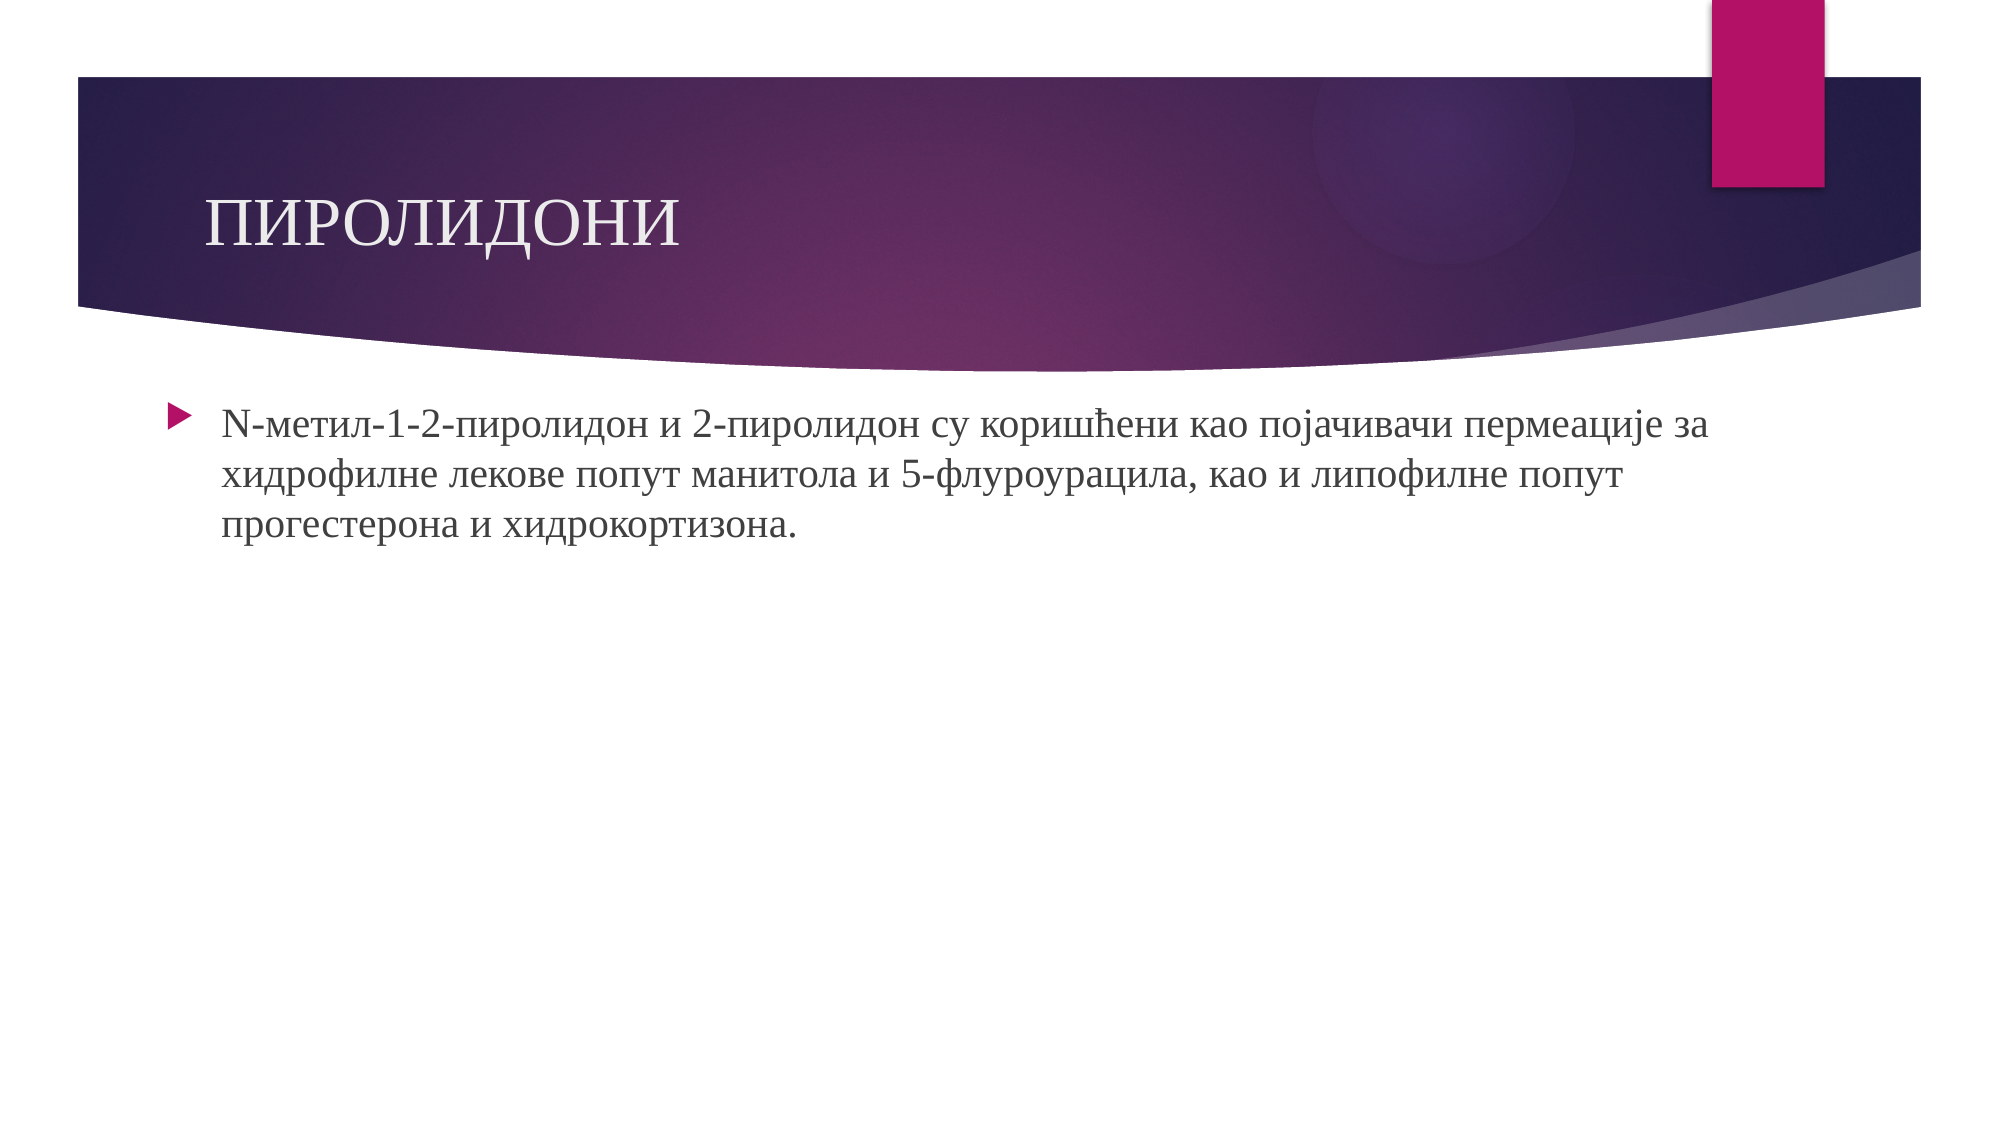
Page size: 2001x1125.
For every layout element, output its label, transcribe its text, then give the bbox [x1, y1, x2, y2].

list N-метил-1-2-пиролидон и 2-пиролидон су коришћени као појачивачи пермеације за хидрофилне лекове попут манитола и 5-флуроурацила, као и липофилне попут прогестерона и хидрокортизона. [149, 388, 1850, 950]
title ПИРОЛИДОНИ [189, 159, 1627, 276]
